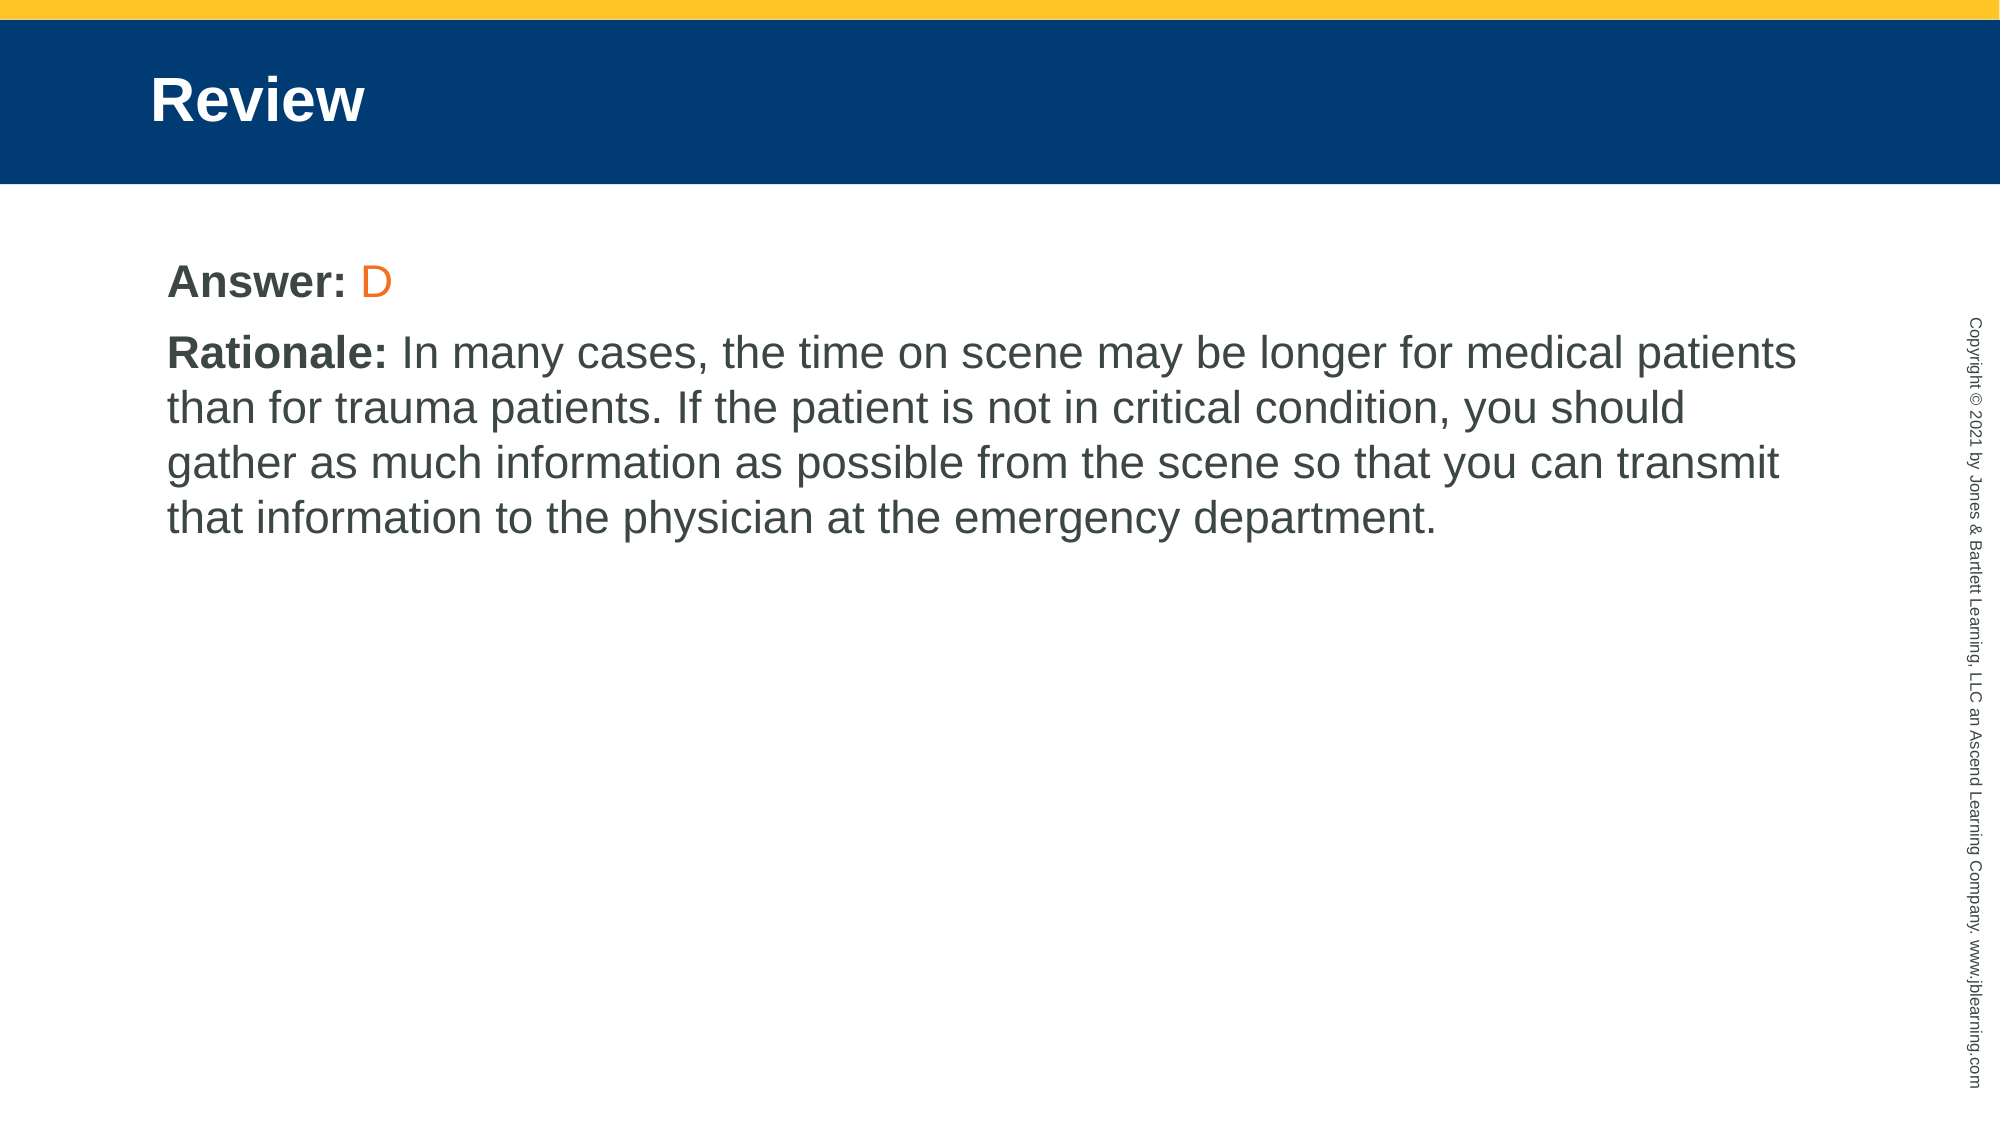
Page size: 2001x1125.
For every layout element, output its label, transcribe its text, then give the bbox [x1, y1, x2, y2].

list Answer: D Rationale: In many cases, the time on scene may be longer for medical patients than for trauma patients. If the patient is not in critical condition, you should gather as much information as possible from the scene so that you can transmit that information to the physician at the emergency department. [151, 244, 1840, 1016]
title Review [0, 19, 2000, 185]
